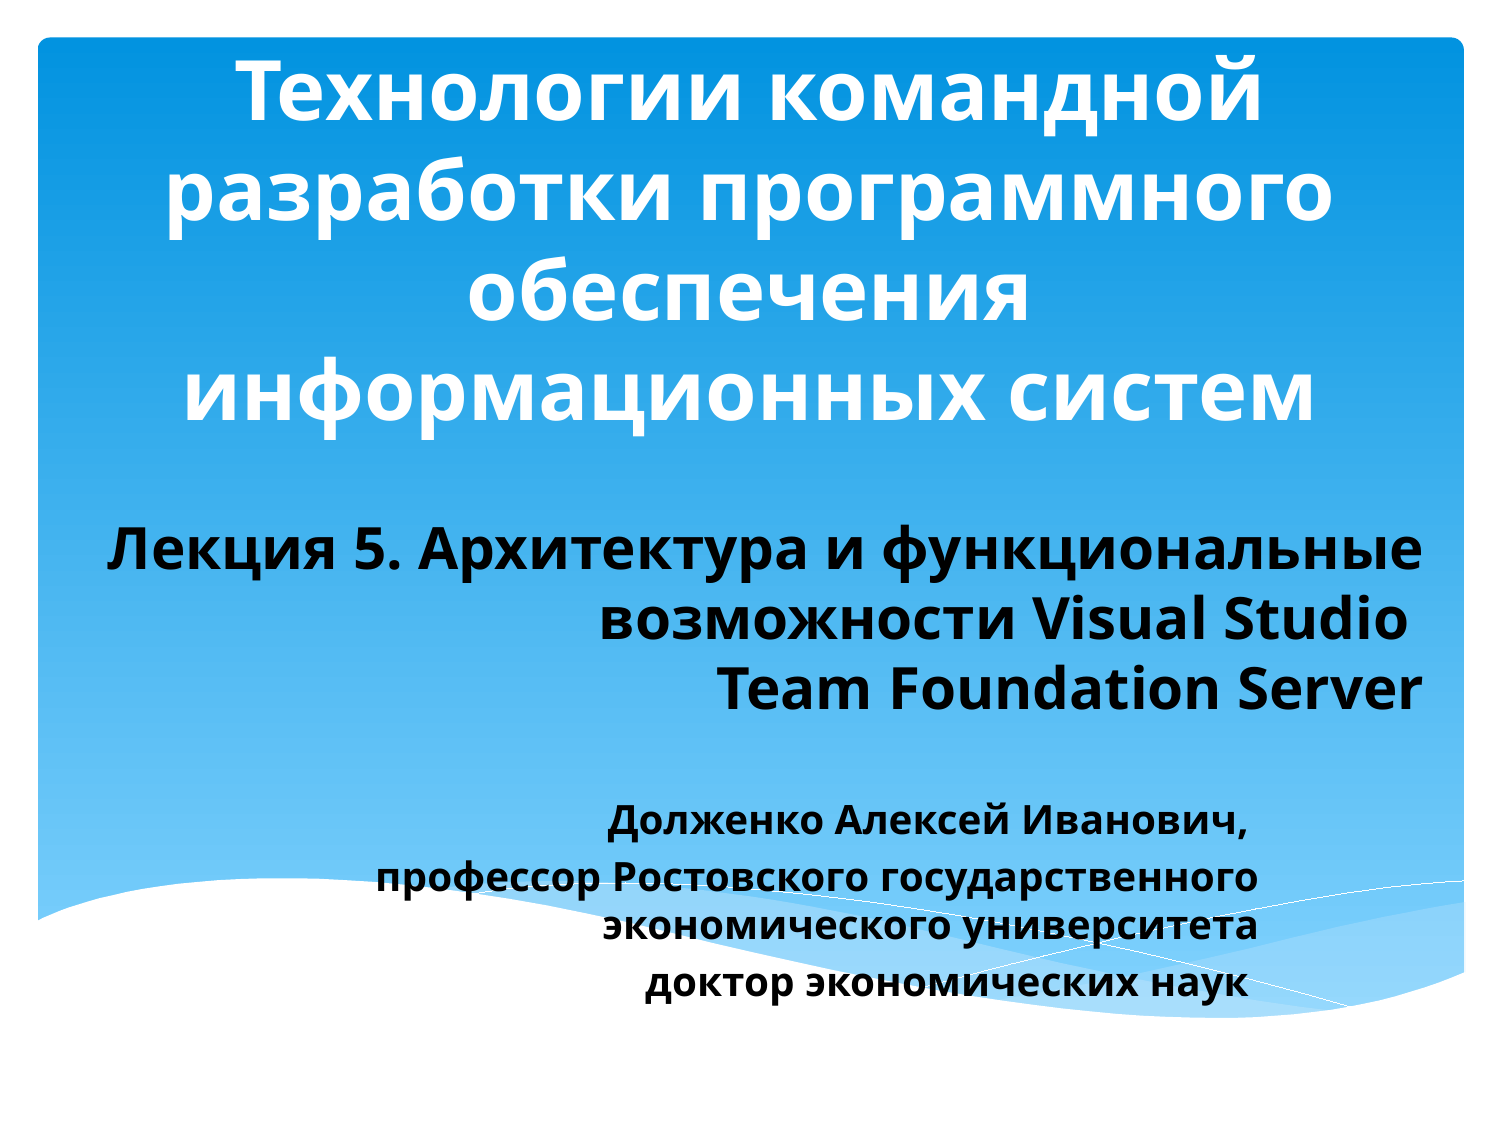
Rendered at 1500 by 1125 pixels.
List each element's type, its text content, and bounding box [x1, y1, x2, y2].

subtitle Долженко Алексей Иванович, профессор Ростовского государственного экономического университета доктор экономических наук [225, 786, 1275, 1013]
text_box Лекция 5. Архитектура и функциональные возможности Visual Studio Team Foundation Server [57, 503, 1440, 729]
title Технологии командной разработки программного обеспечения информационных систем [112, 0, 1388, 445]
